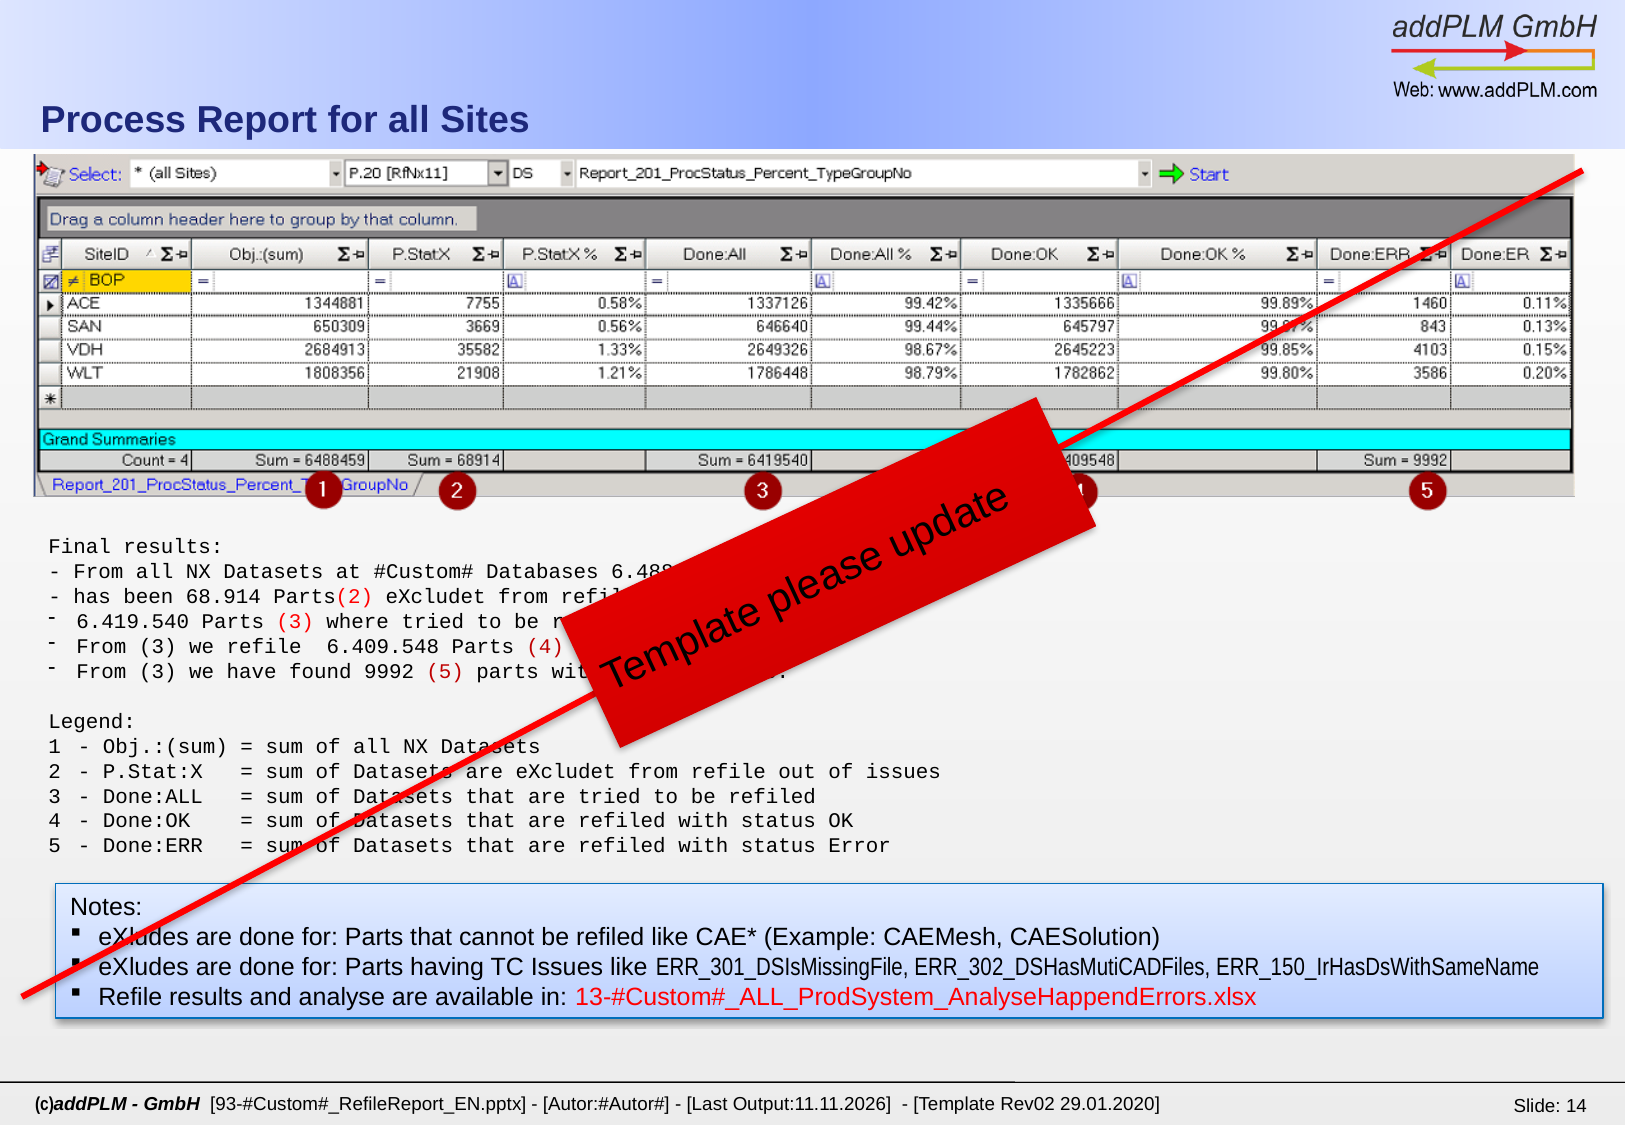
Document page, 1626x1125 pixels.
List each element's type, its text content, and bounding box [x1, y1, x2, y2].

picture [33, 154, 1575, 169]
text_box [21, 169, 1583, 998]
text_box Notes: eXludes are done for: Parts that cannot be refiled like CAE* (Example: CAEMesh, CAESolution) eXludes are done for: Parts having TC Issues like ERR_301_DSIsMissingFile, ERR_302_DSHasMutiCADFiles, ERR_150_IrHasDsWithSameName Refile results and analyse are available in: 13-#Custom#_ALL_ProdSystem_AnalyseHappendErrors.xlsx [55, 883, 1604, 1019]
title Process Report for all Sites [40, 67, 1582, 141]
picture [1391, 14, 1597, 97]
